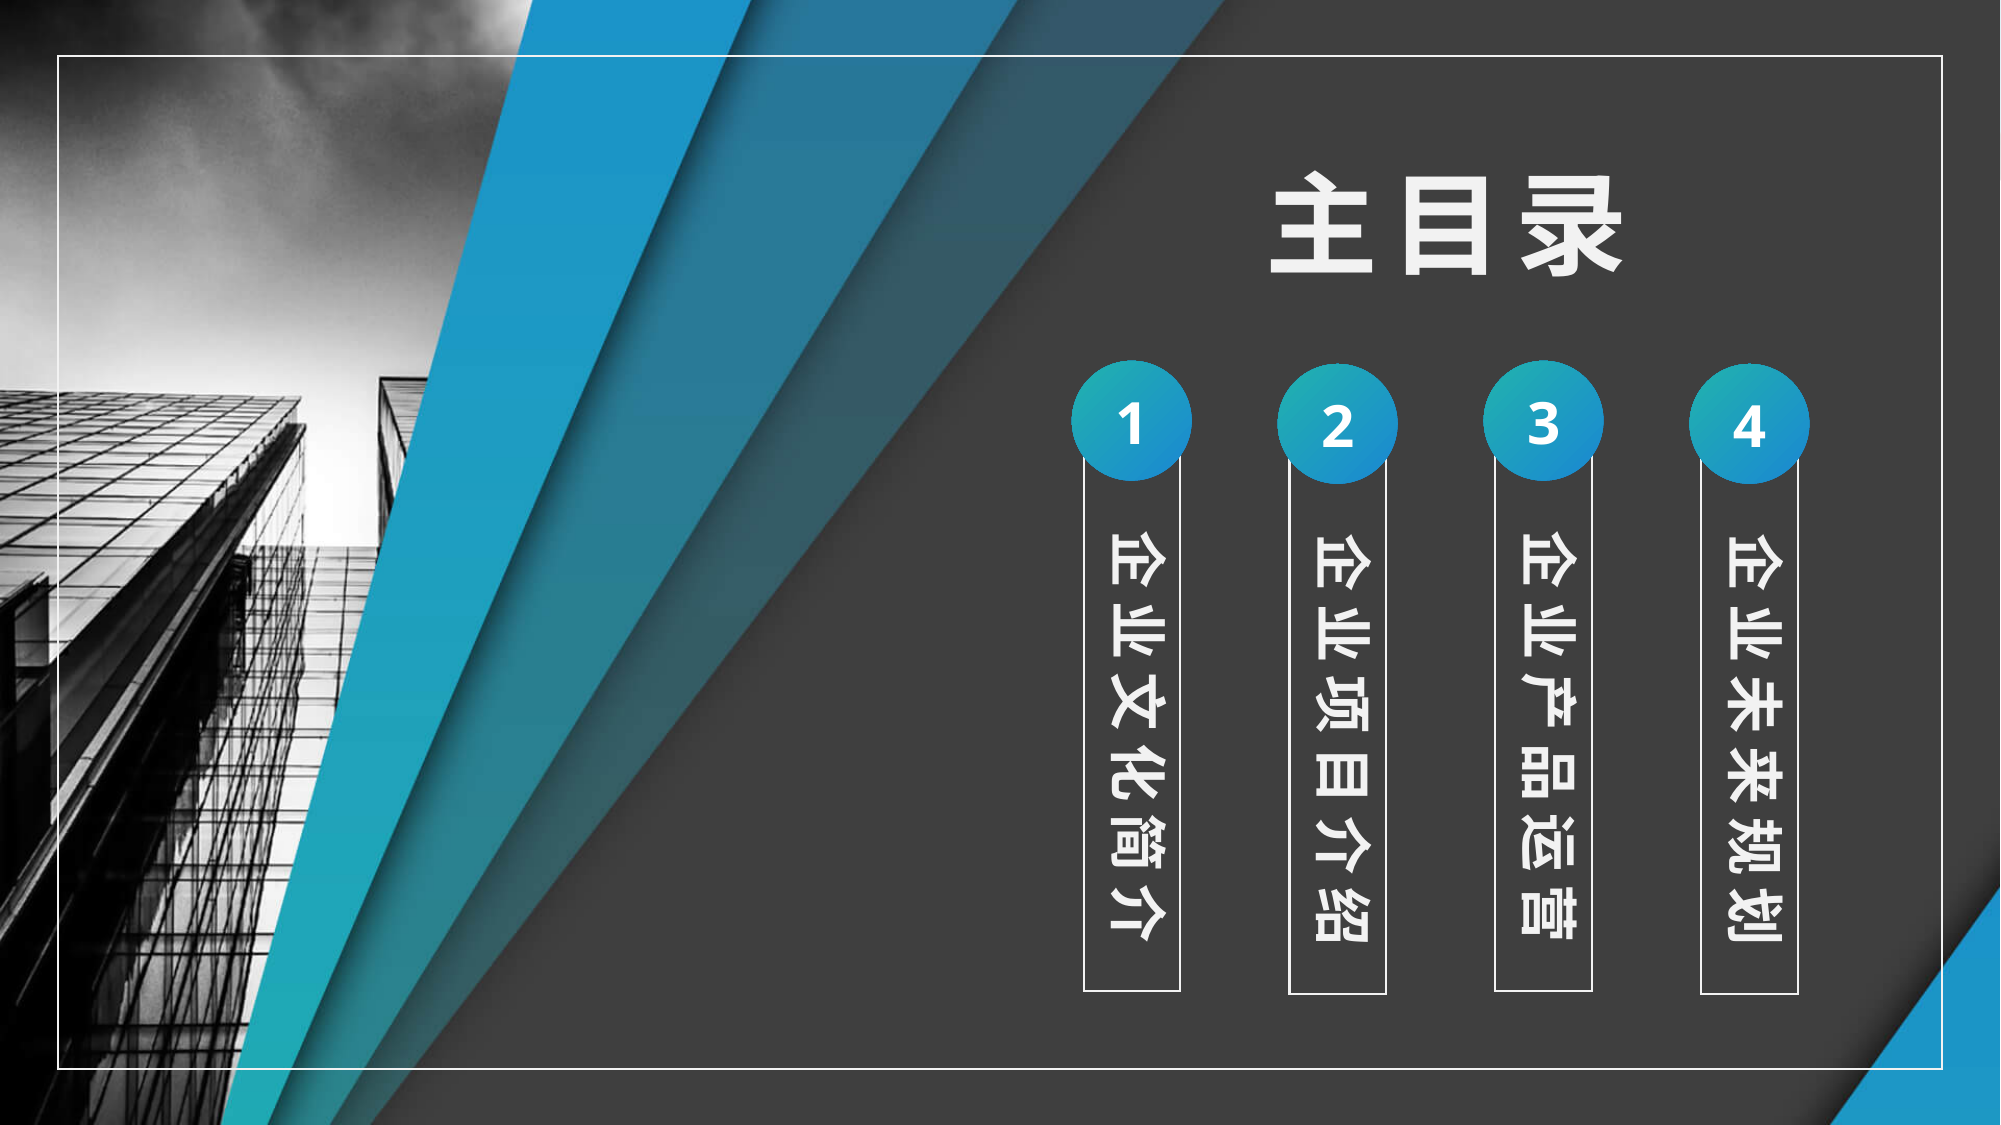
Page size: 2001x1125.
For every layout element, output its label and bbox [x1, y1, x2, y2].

text_box [1124, 308, 1758, 1047]
picture [0, 0, 2001, 1125]
